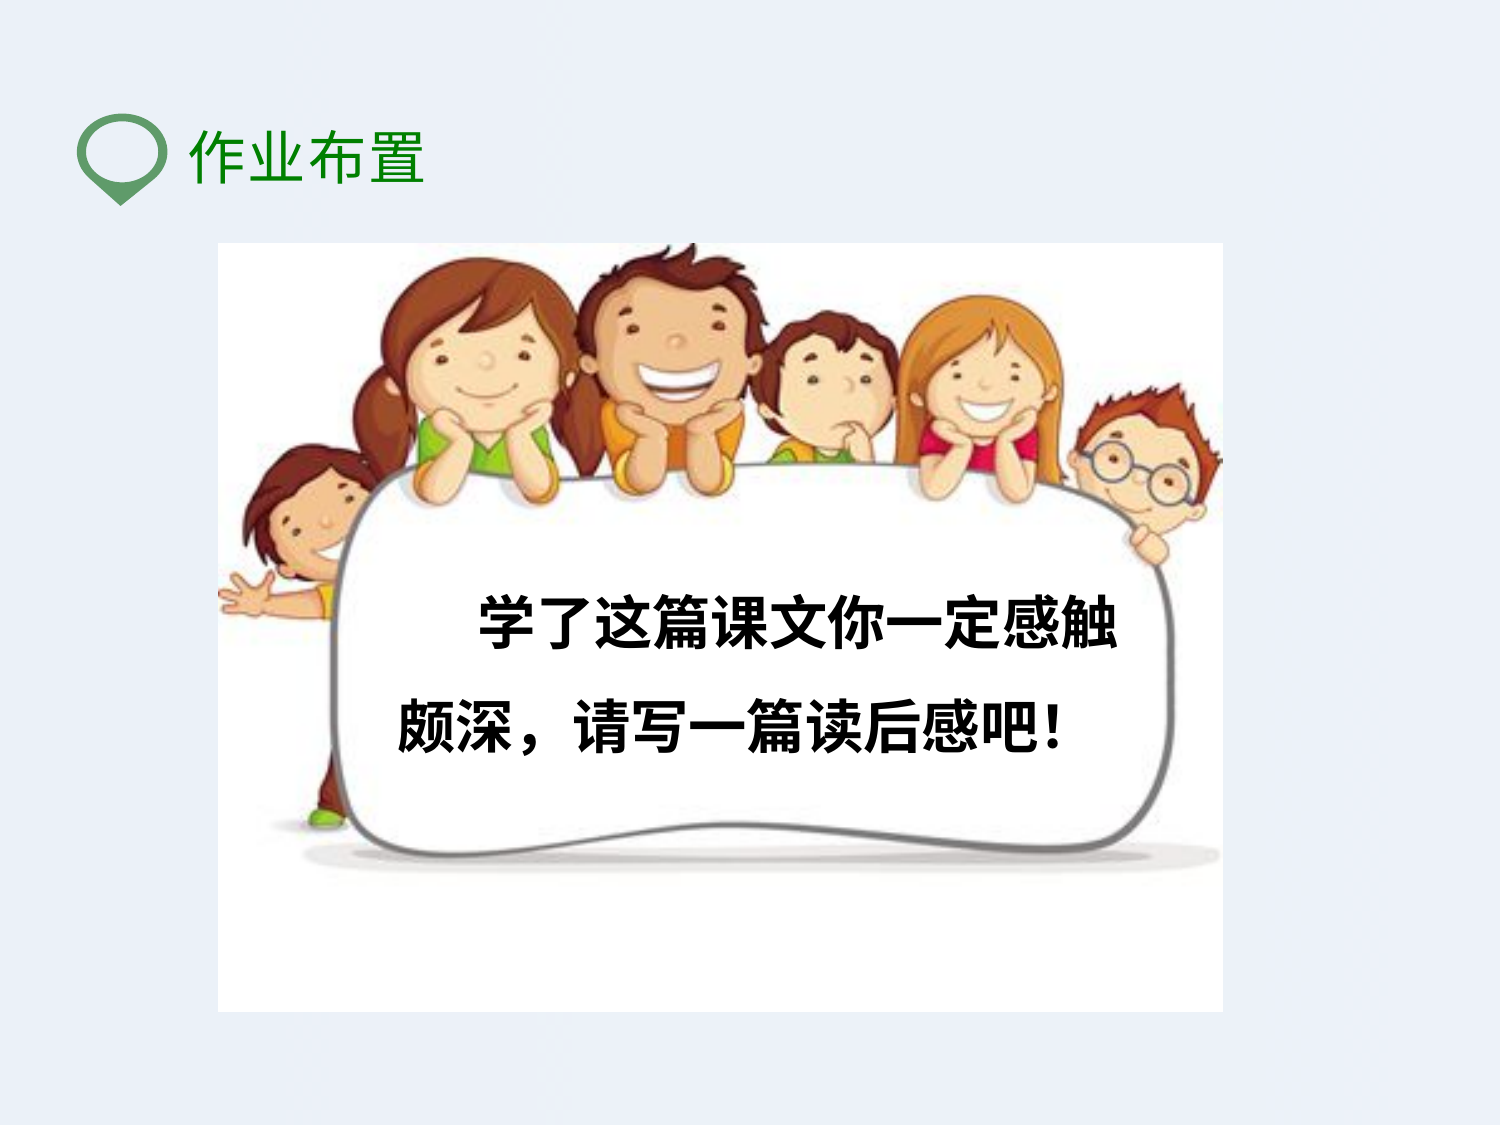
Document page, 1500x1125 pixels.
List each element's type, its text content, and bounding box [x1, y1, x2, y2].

text_box 作业布置 [0, 113, 615, 199]
text_box [111, 199, 131, 208]
picture [0, 0, 1500, 1125]
